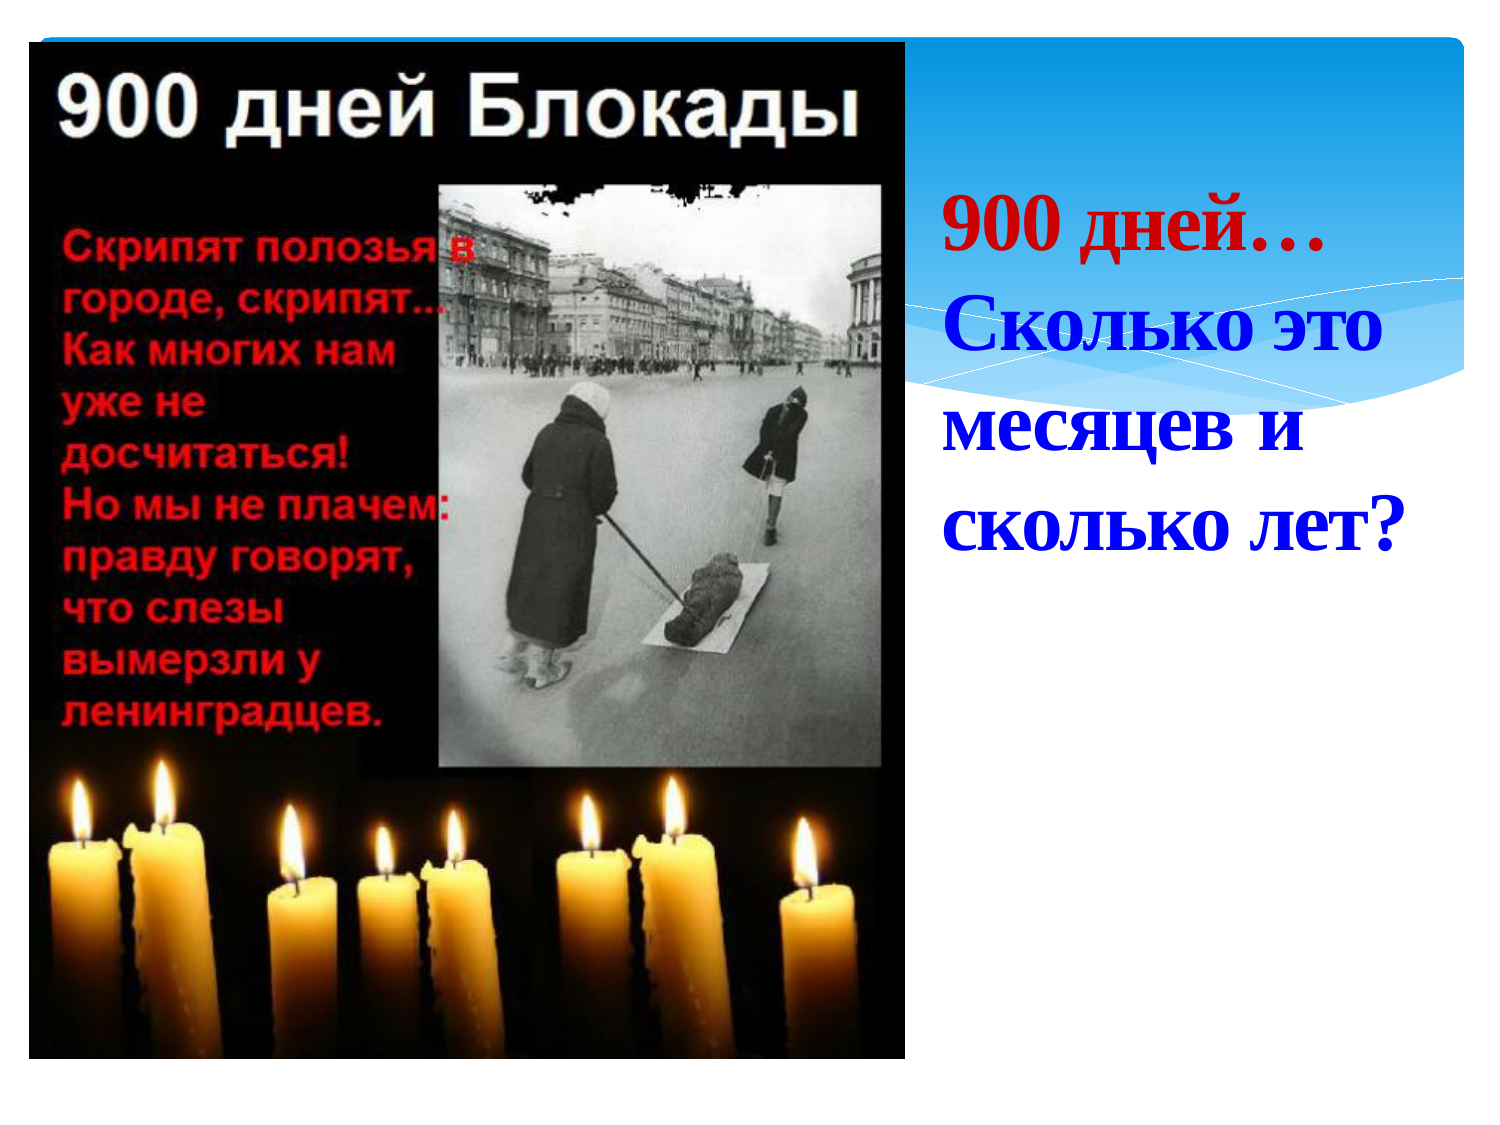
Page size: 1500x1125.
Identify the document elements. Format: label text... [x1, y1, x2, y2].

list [29, 42, 905, 1059]
text_box 900 дней… Сколько это месяцев и сколько лет? [927, 42, 1459, 575]
